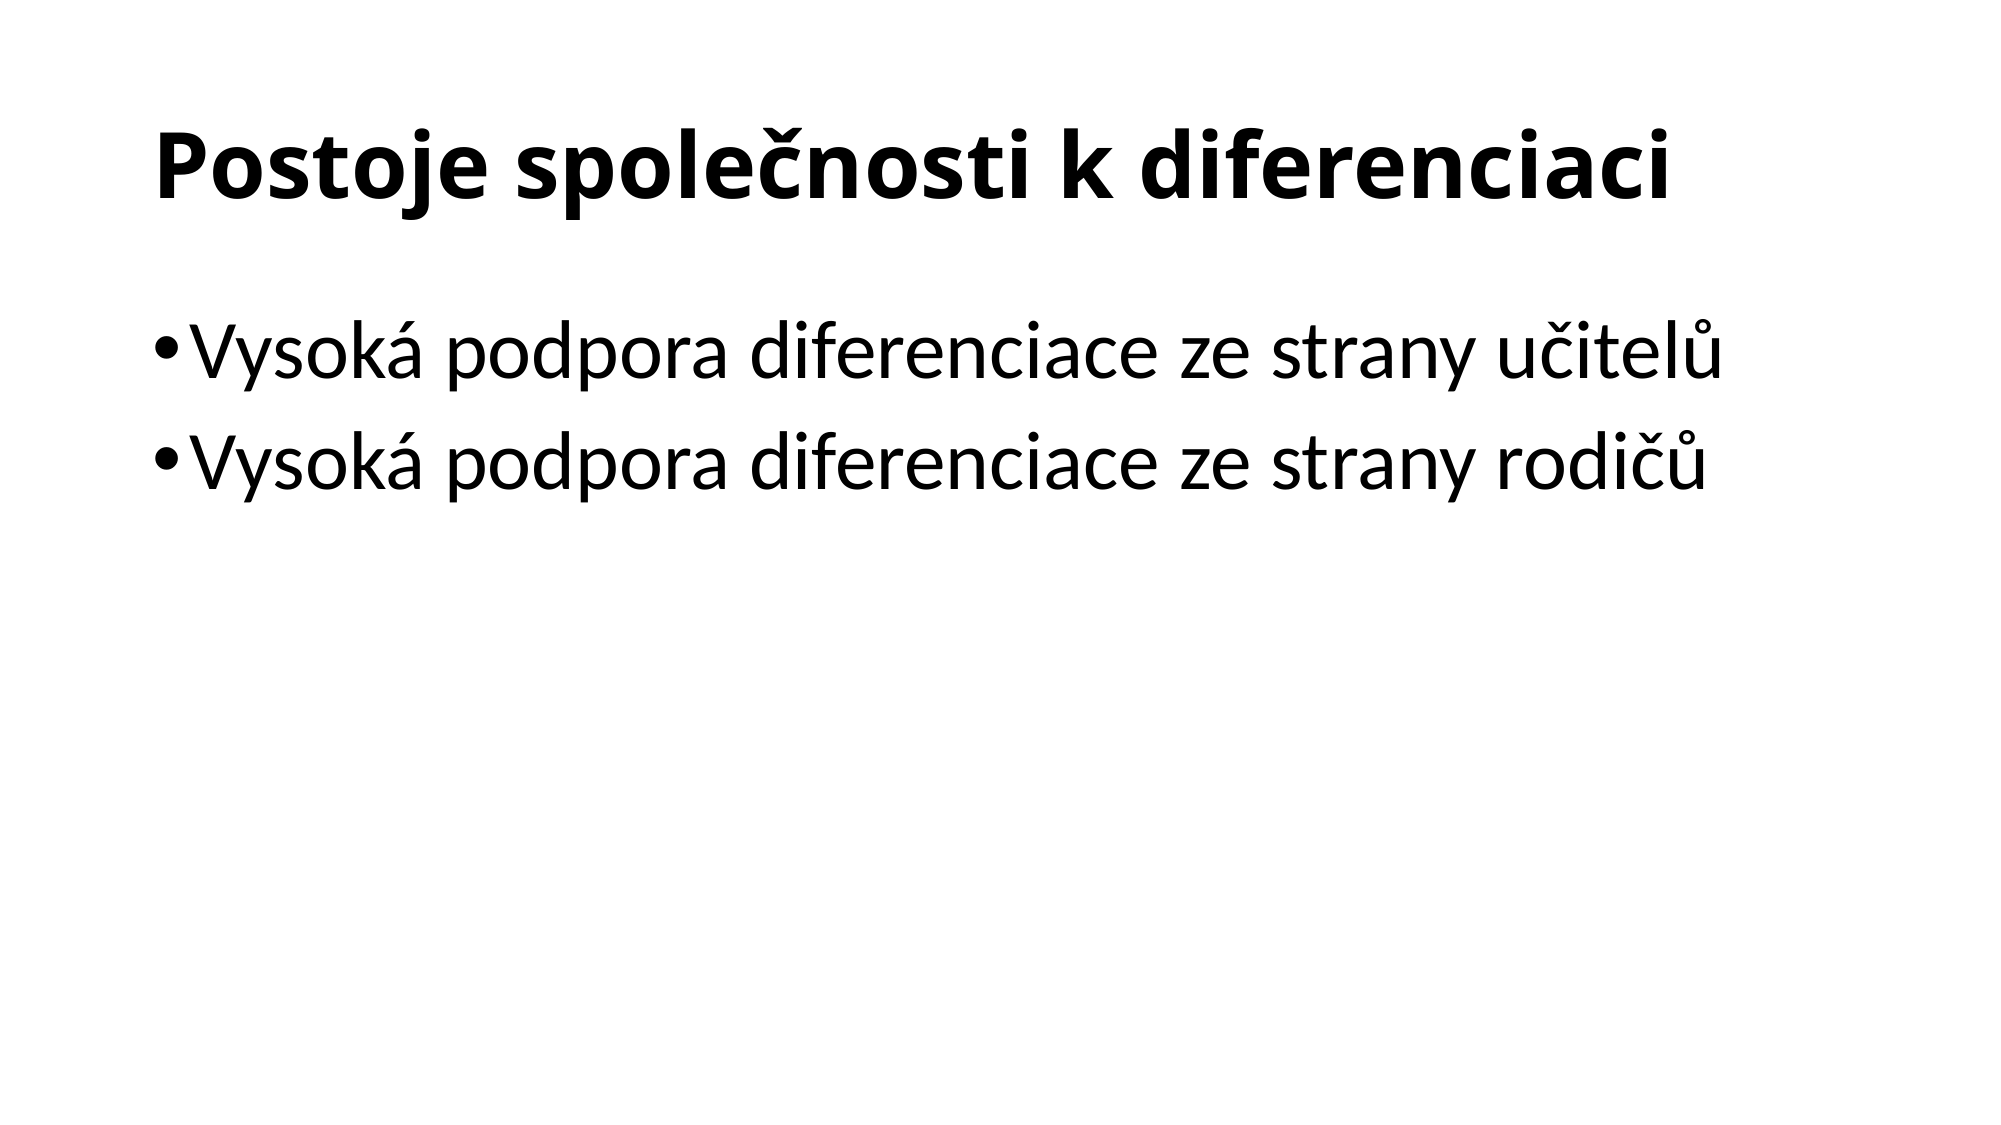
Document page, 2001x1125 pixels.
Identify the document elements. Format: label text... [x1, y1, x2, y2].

list Vysoká podpora diferenciace ze strany učitelů Vysoká podpora diferenciace ze strany rodičů [137, 299, 1863, 1014]
title Postoje společnosti k diferenciaci [137, 59, 1863, 278]
